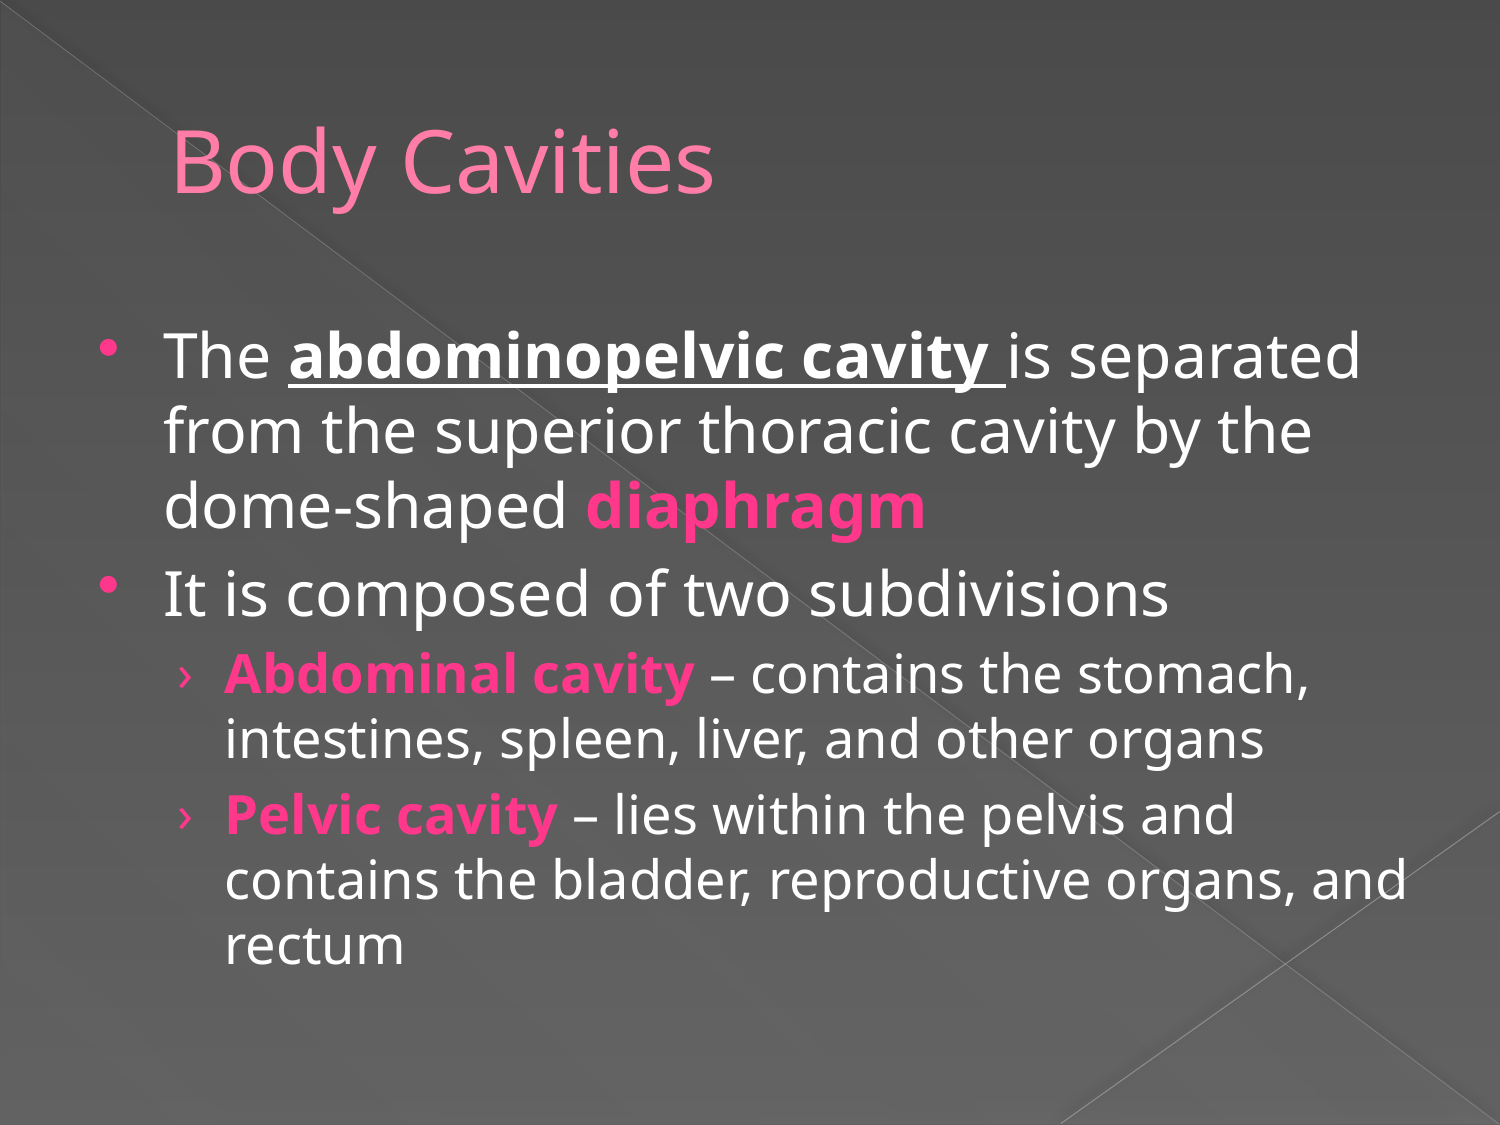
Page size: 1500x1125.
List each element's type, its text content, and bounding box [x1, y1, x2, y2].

list The abdominopelvic cavity is separated from the superior thoracic cavity by the dome-shaped diaphragm It is composed of two subdivisions Abdominal cavity – contains the stomach, intestines, spleen, liver, and other organs Pelvic cavity – lies within the pelvis and contains the bladder, reproductive organs, and rectum [75, 308, 1425, 1059]
title Body Cavities [75, 43, 1425, 274]
